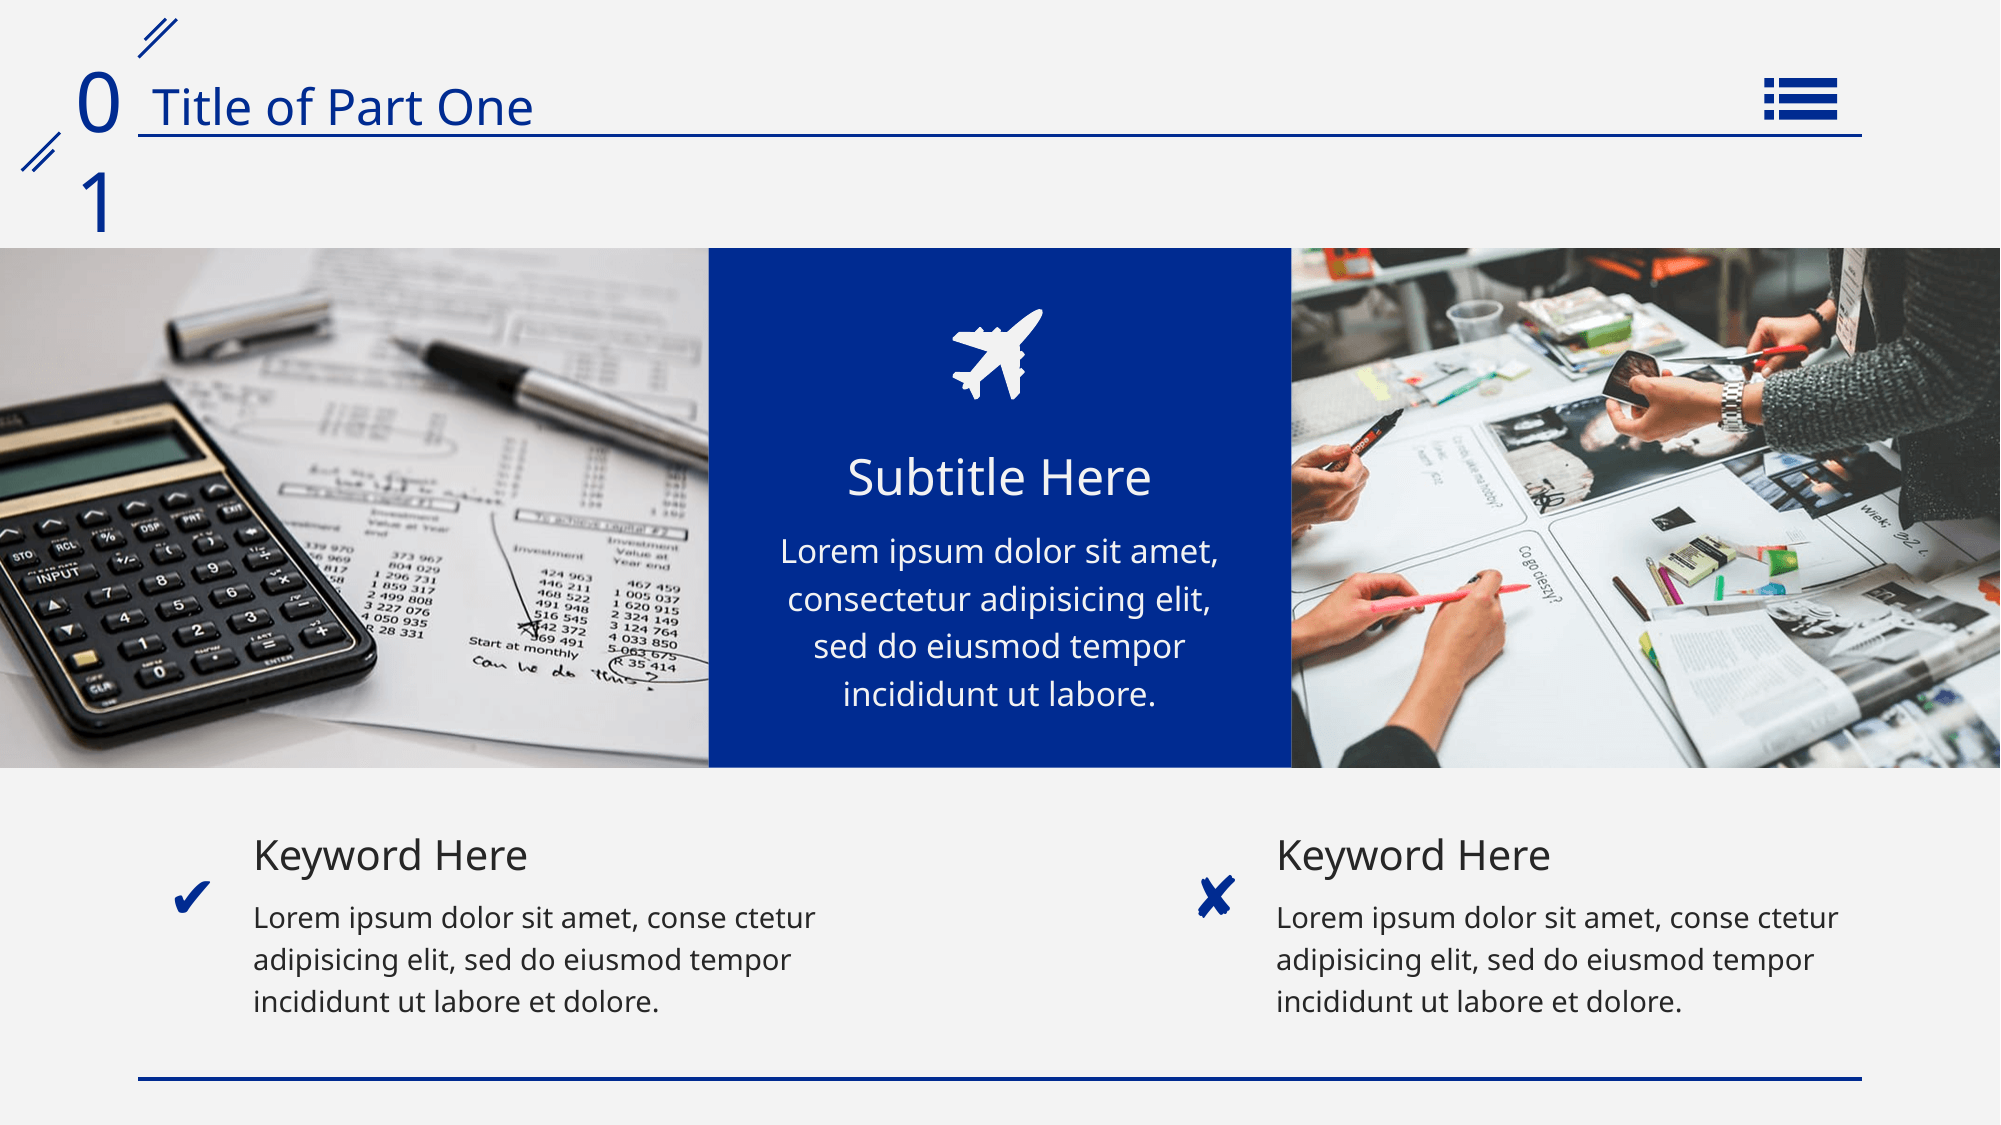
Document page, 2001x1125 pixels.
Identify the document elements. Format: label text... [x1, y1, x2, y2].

text_box Lorem ipsum dolor sit amet, conse ctetur adipisicing elit, sed do eiusmod tempor incididunt ut labore et dolore. [238, 884, 847, 1026]
text_box Keyword Here [238, 811, 675, 884]
text_box Keyword Here [1261, 811, 1698, 884]
text_box Lorem ipsum dolor sit amet, conse ctetur adipisicing elit, sed do eiusmod tempor incididunt ut labore et dolore. [1261, 884, 1870, 1026]
text_box [0, 247, 708, 769]
text_box [952, 309, 1043, 400]
text_box [708, 247, 1292, 769]
text_box [1292, 247, 2000, 769]
text_box ✘ [1153, 838, 1279, 938]
text_box ✔ [130, 838, 256, 938]
text_box Lorem ipsum dolor sit amet, consectetur adipisicing elit, sed do eiusmod tempor incididunt ut labore. [758, 514, 1242, 721]
text_box Subtitle Here [784, 425, 1216, 513]
